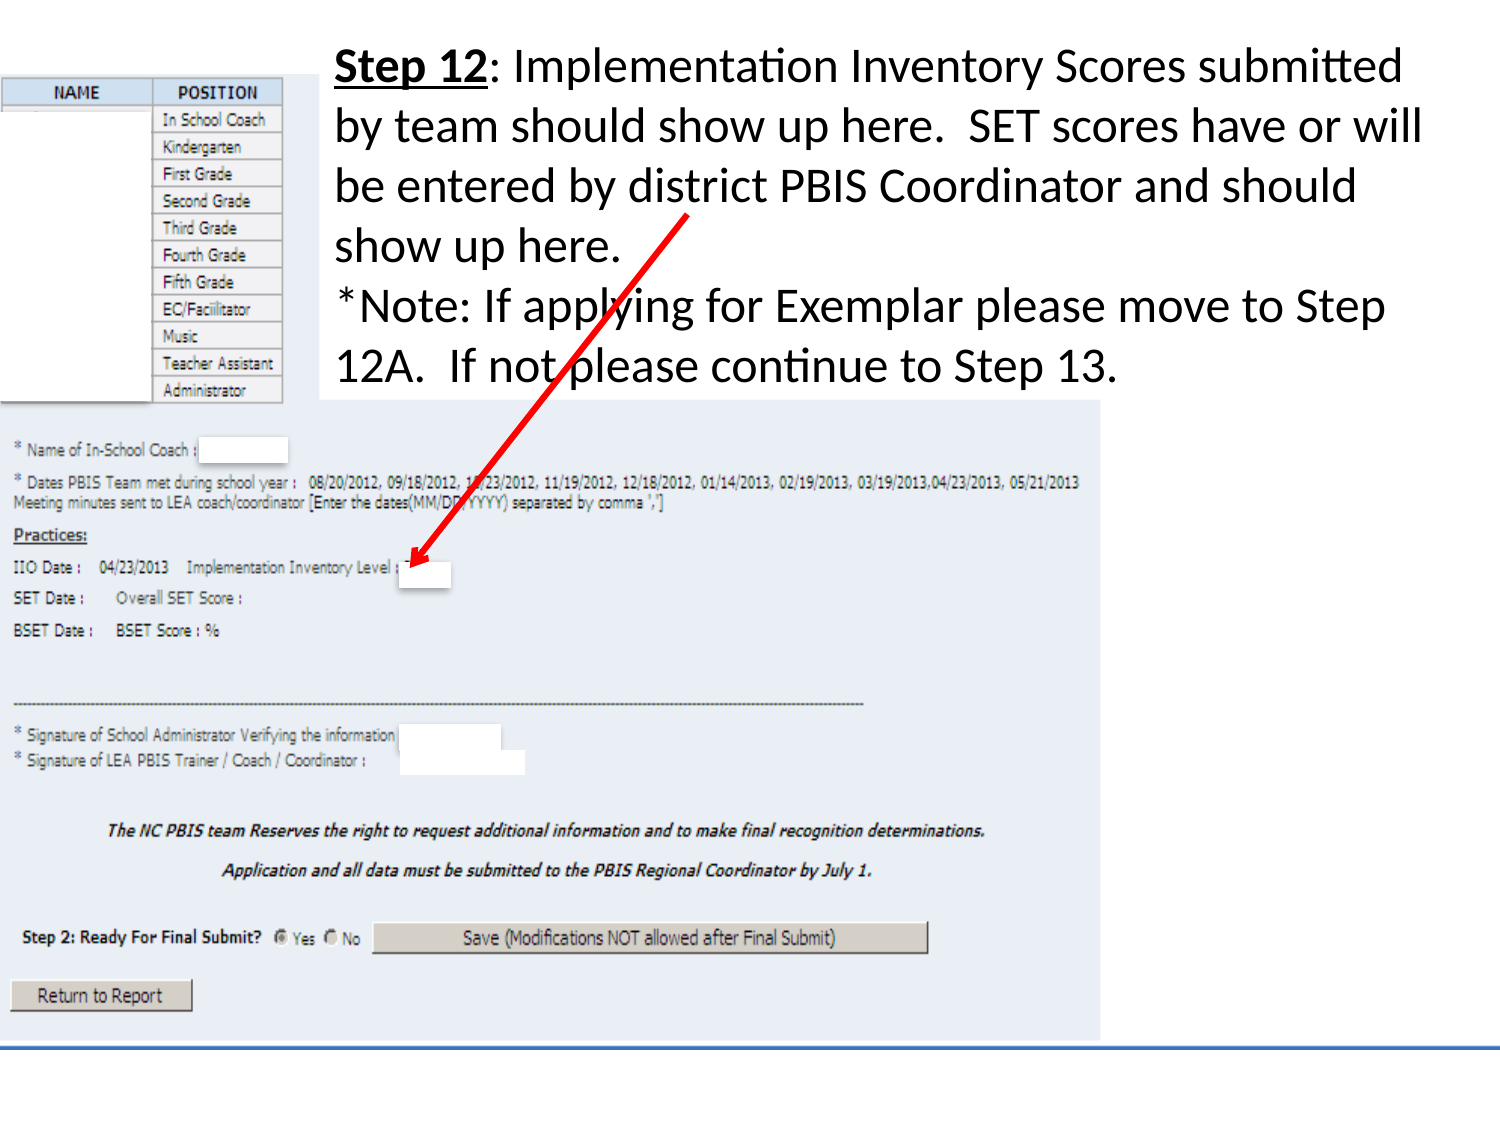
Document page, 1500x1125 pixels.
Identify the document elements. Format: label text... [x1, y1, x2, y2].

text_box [409, 213, 688, 569]
picture [0, 74, 1500, 1051]
text_box Step 12: Implementation Inventory Scores submitted by team should show up here. SET scores have or will be entered by district PBIS Coordinator and should show up here. *Note: If applying for Exemplar please move to Step 12A. If not please continue to Step 13. [319, 24, 1450, 73]
